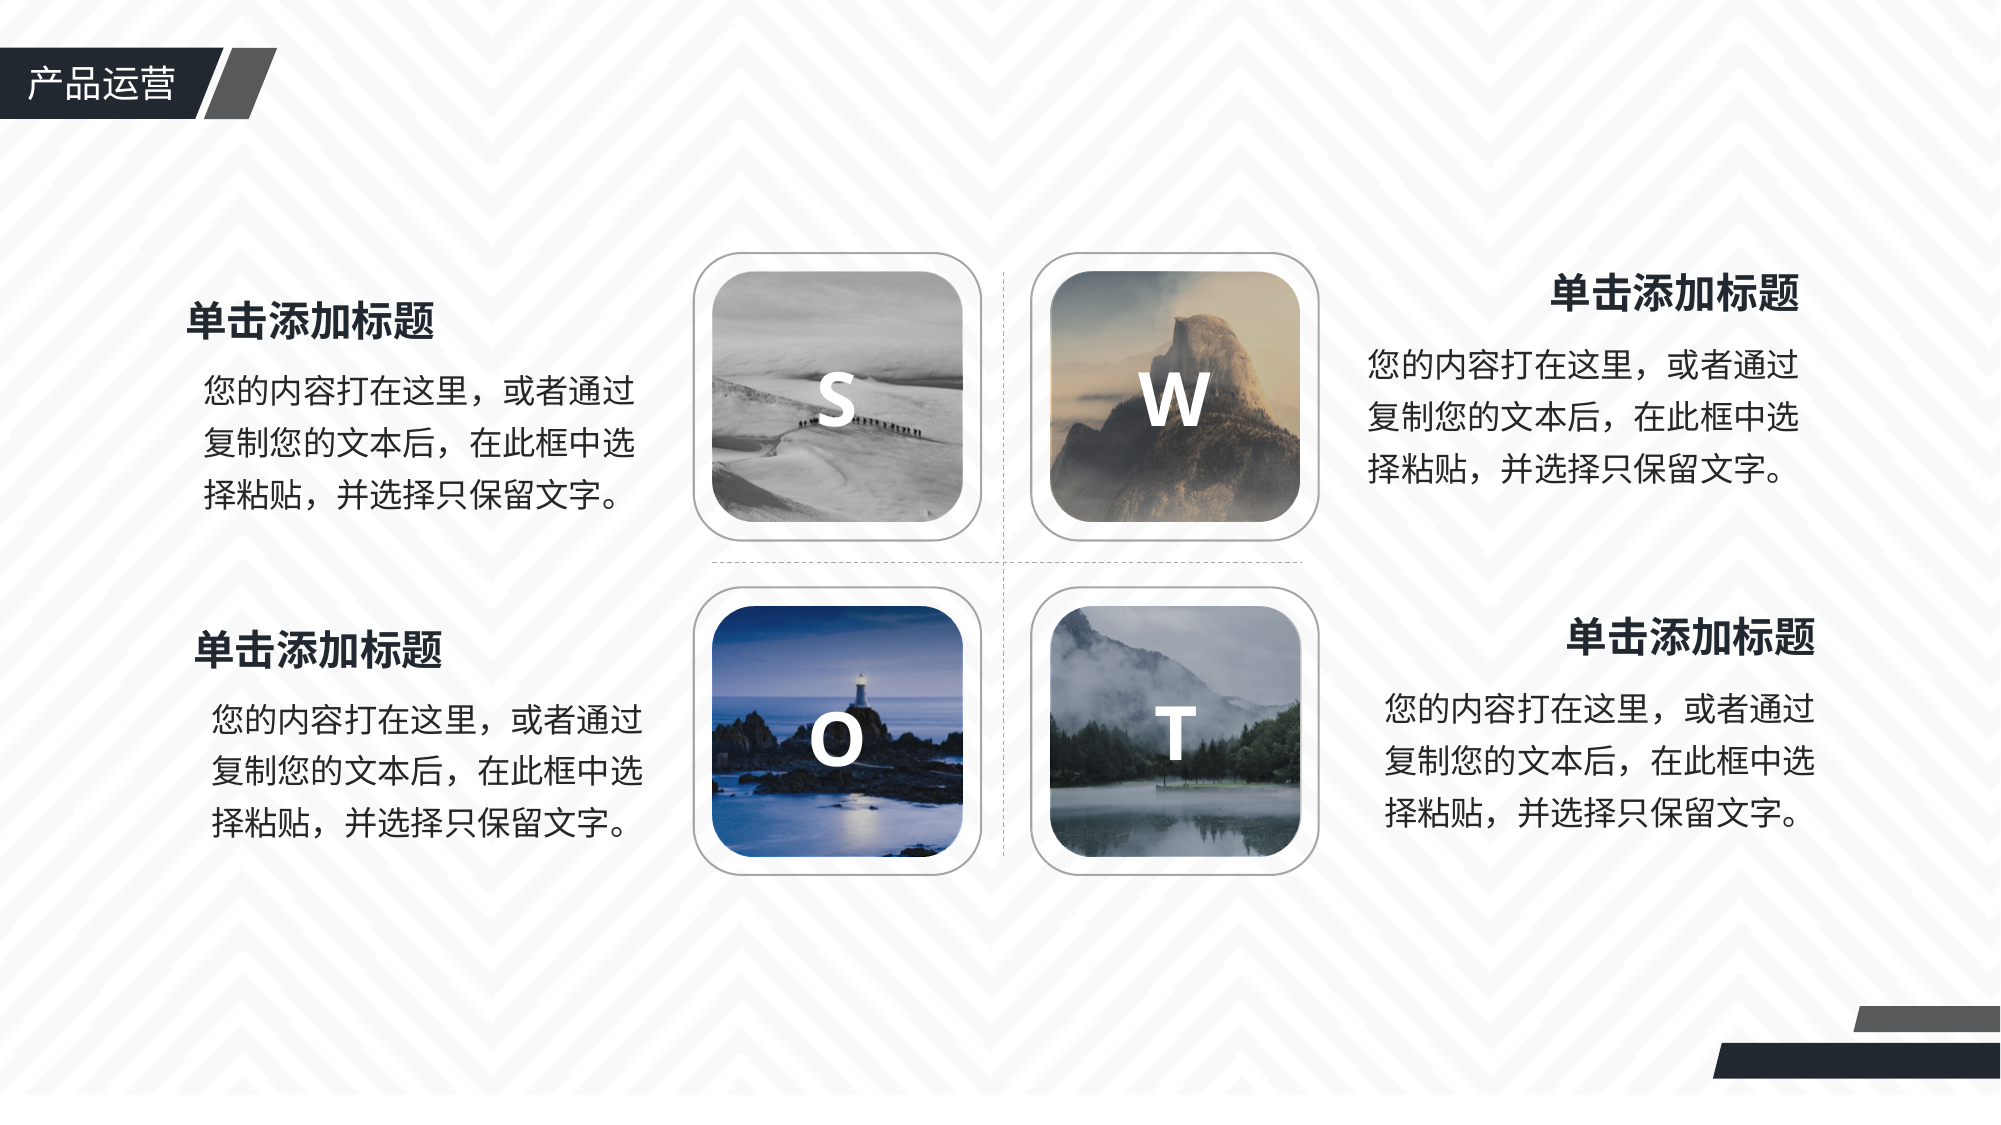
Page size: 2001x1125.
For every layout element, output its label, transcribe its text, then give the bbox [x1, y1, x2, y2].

text_box [692, 586, 983, 876]
text_box [1030, 252, 1320, 542]
text_box 单击添加标题 [178, 615, 475, 681]
text_box 您的内容打在这里，或者通过复制您的文本后，在此框中选择粘贴，并选择只保留文字。 [180, 679, 675, 850]
text_box 您的内容打在这里，或者通过复制您的文本后，在此框中选择粘贴，并选择只保留文字。 [1337, 324, 1831, 496]
text_box 单击添加标题 [1534, 259, 1831, 324]
text_box 您的内容打在这里，或者通过复制您的文本后，在此框中选择粘贴，并选择只保留文字。 [1353, 668, 1847, 839]
text_box [692, 252, 983, 542]
text_box 单击添加标题 [170, 287, 467, 353]
text_box 您的内容打在这里，或者通过复制您的文本后，在此框中选择粘贴，并选择只保留文字。 [172, 351, 666, 522]
picture [0, 0, 2001, 1125]
text_box 单击添加标题 [1551, 603, 1847, 668]
text_box [1030, 586, 1320, 876]
